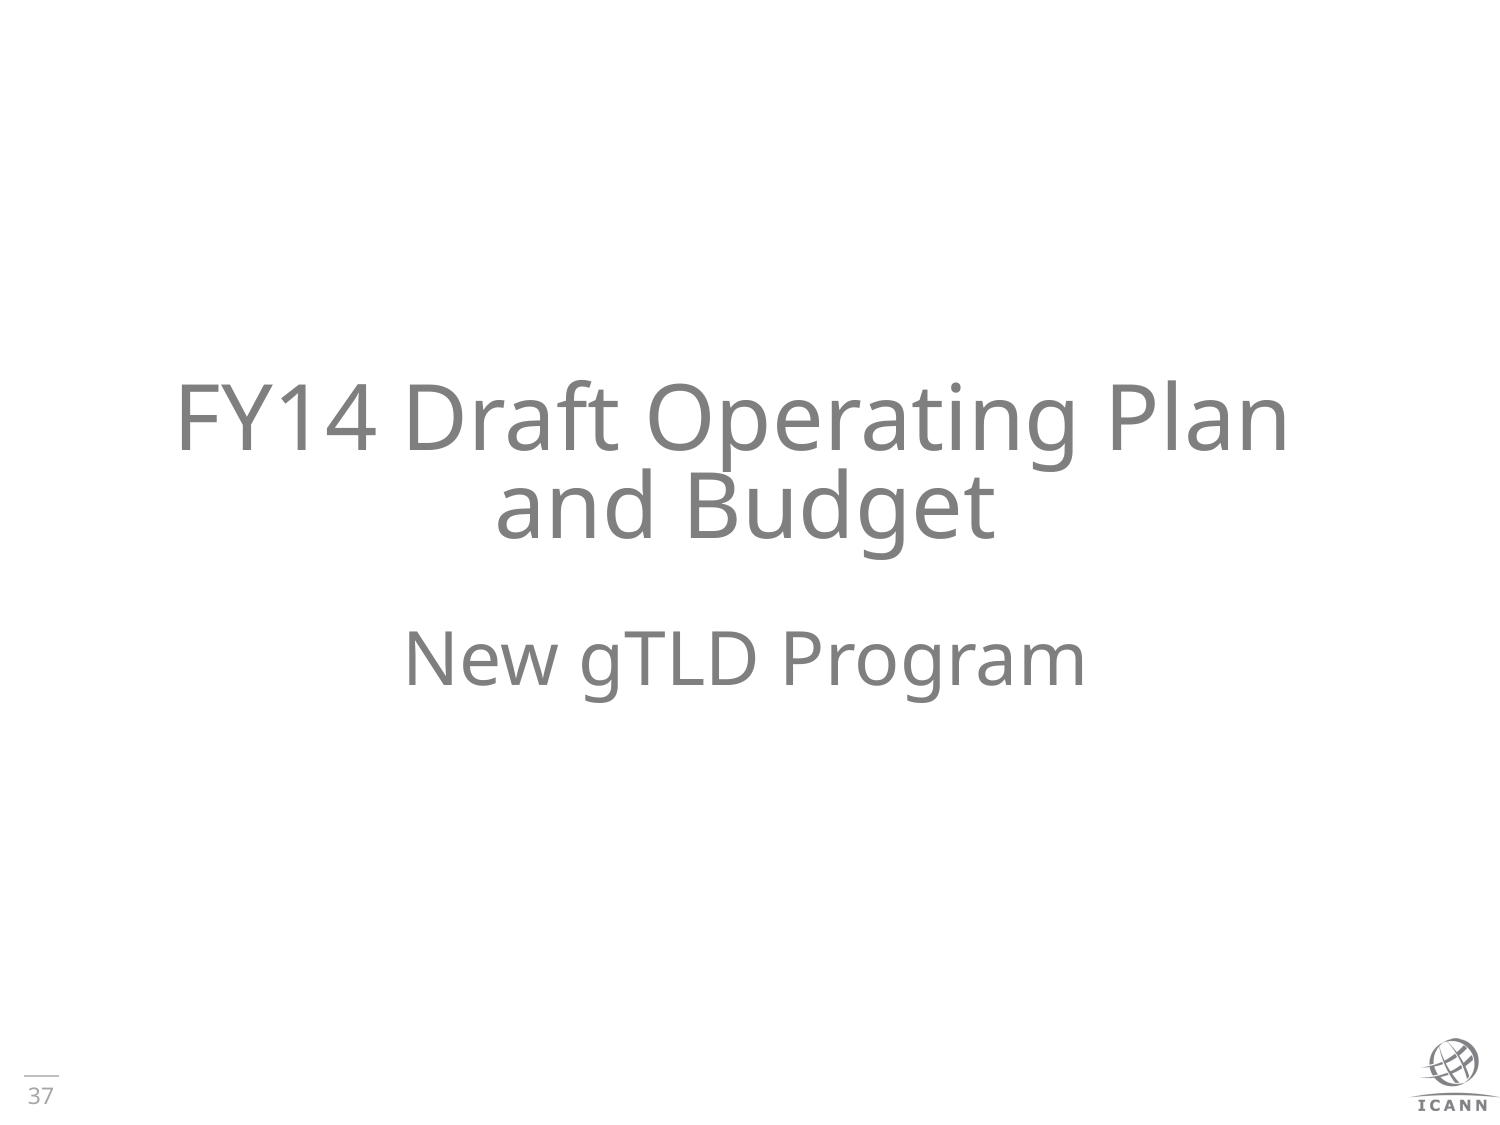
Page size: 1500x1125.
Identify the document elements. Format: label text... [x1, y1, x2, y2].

list FY14 Draft Operating Plan and Budget New gTLD Program [60, 302, 1431, 693]
picture [1409, 1038, 1500, 1111]
